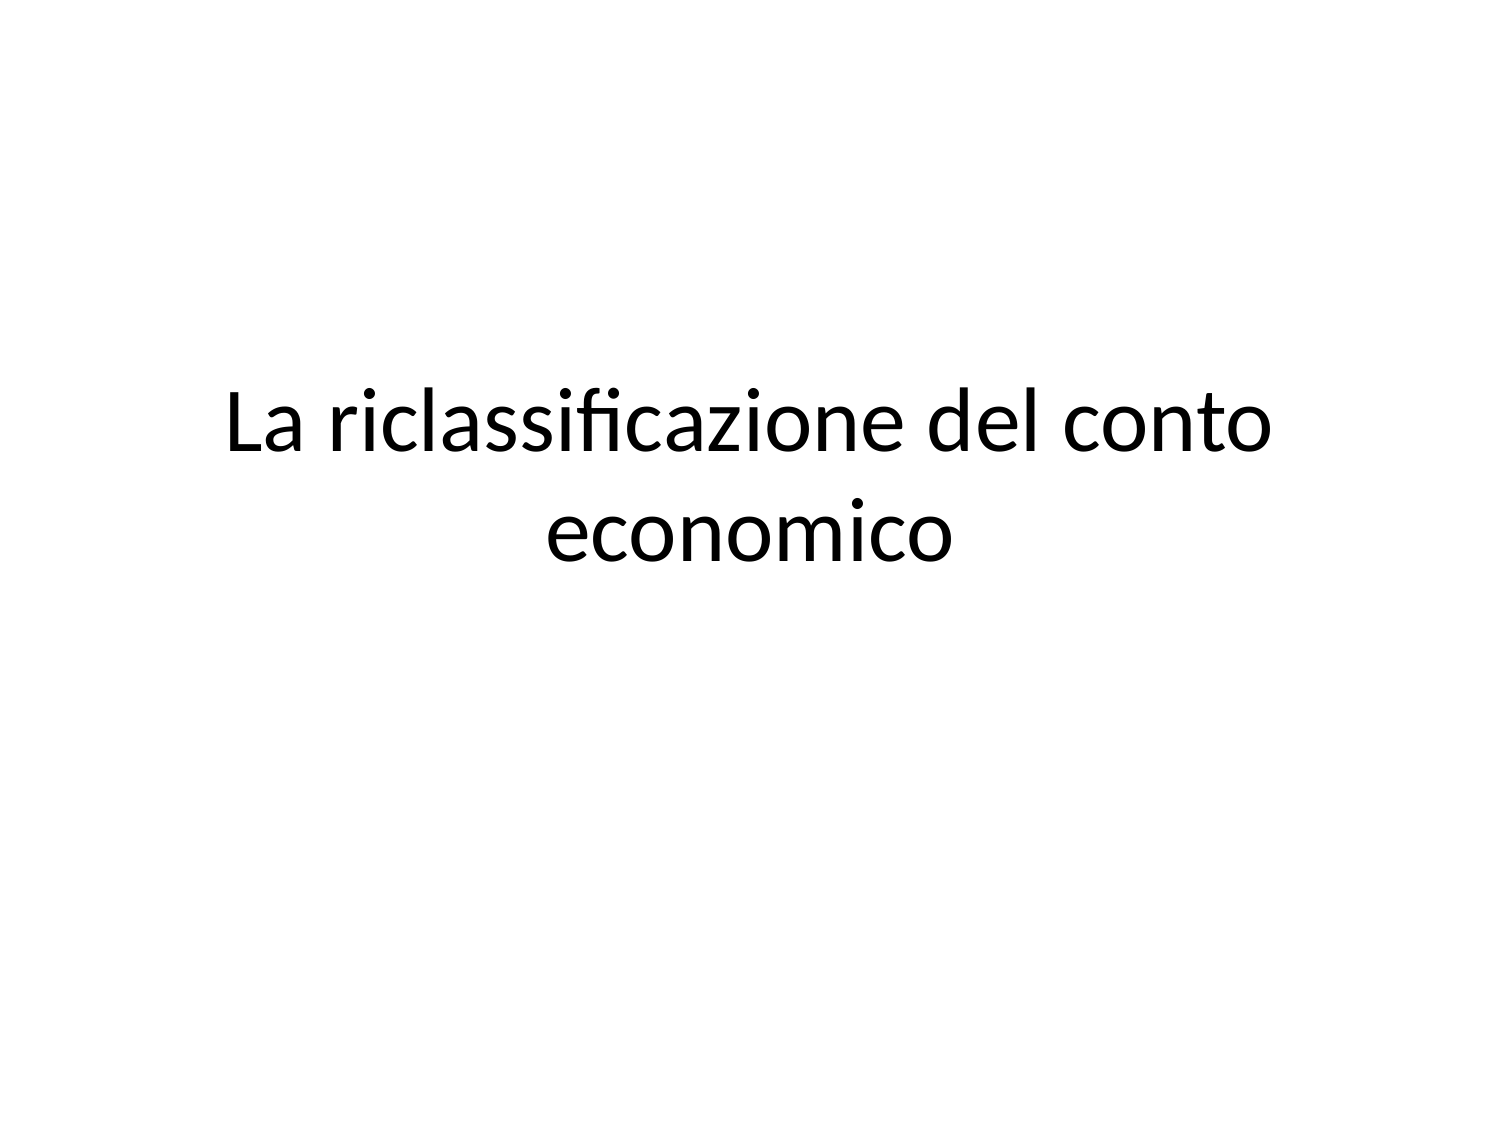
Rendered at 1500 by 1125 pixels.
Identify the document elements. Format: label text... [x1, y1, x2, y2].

title La riclassificazione del conto economico [112, 349, 1388, 591]
